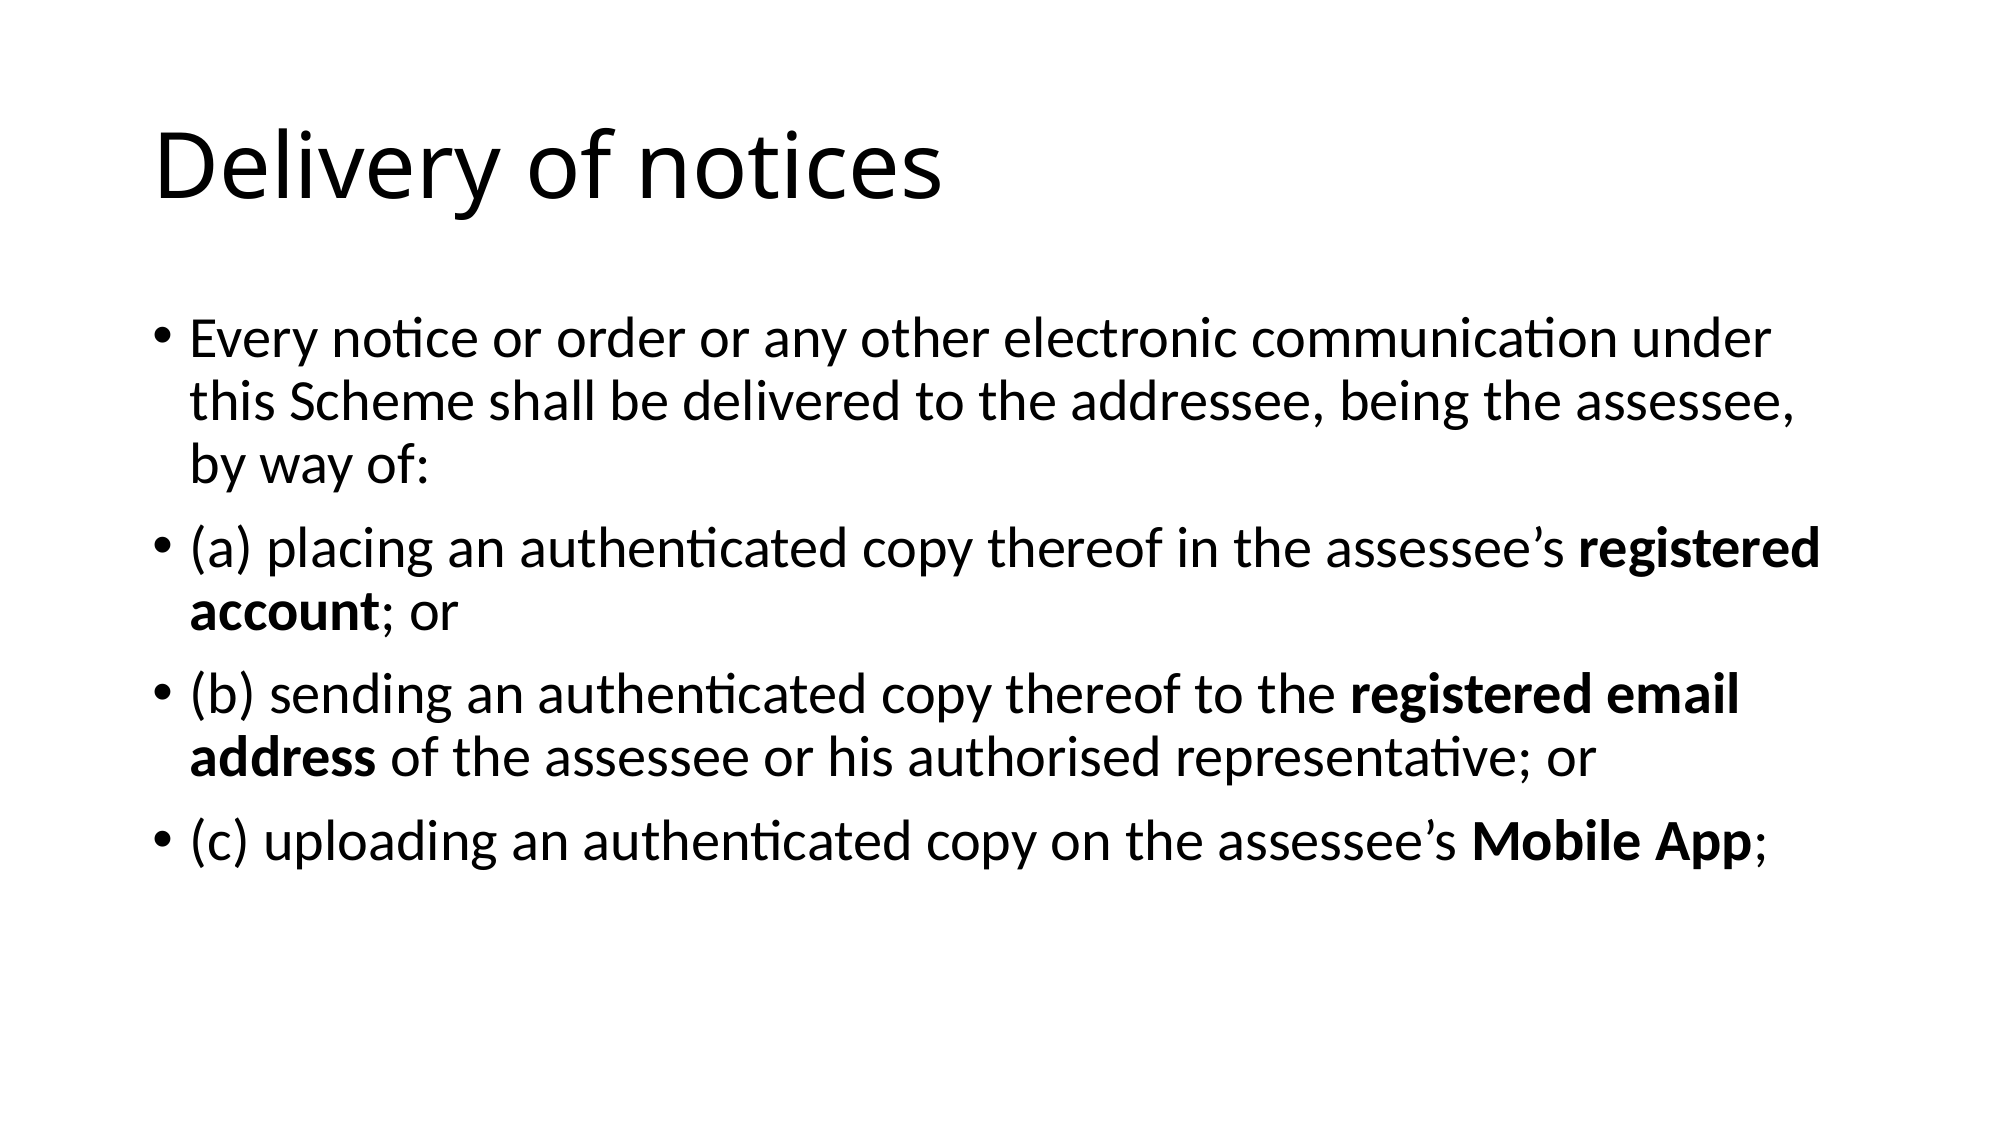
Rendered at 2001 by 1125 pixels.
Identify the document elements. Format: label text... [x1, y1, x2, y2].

list Every notice or order or any other electronic communication under this Scheme shall be delivered to the addressee, being the assessee, by way of: (a) placing an authenticated copy thereof in the assessee’s registered account; or (b) sending an authenticated copy thereof to the registered email address of the assessee or his authorised representative; or (c) uploading an authenticated copy on the assessee’s Mobile App; [137, 299, 1863, 1014]
title Delivery of notices [137, 59, 1863, 278]
